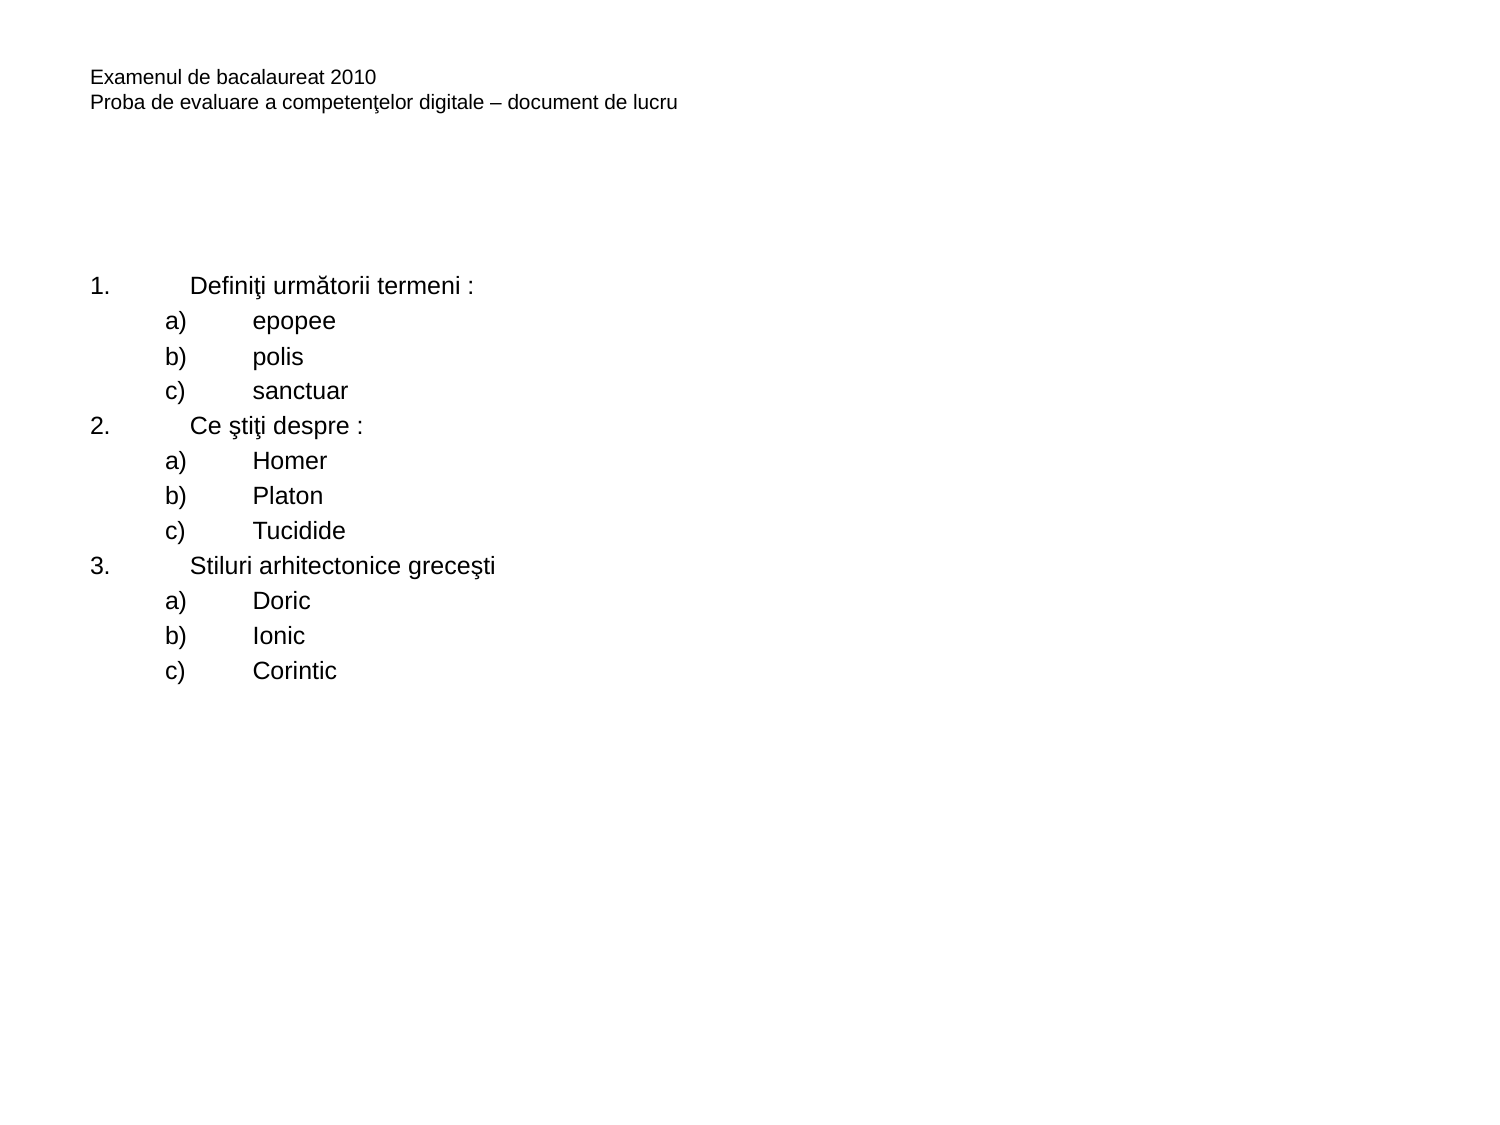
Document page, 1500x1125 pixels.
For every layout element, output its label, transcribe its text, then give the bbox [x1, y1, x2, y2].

title Examenul de bacalaureat 2010 Proba de evaluare a competenţelor digitale – document de lucru [74, 44, 1426, 233]
list Definiţi următorii termeni : epopee polis sanctuar Ce ştiţi despre : Homer Platon Tucidide Stiluri arhitectonice greceşti Doric Ionic Corintic [74, 262, 1388, 801]
